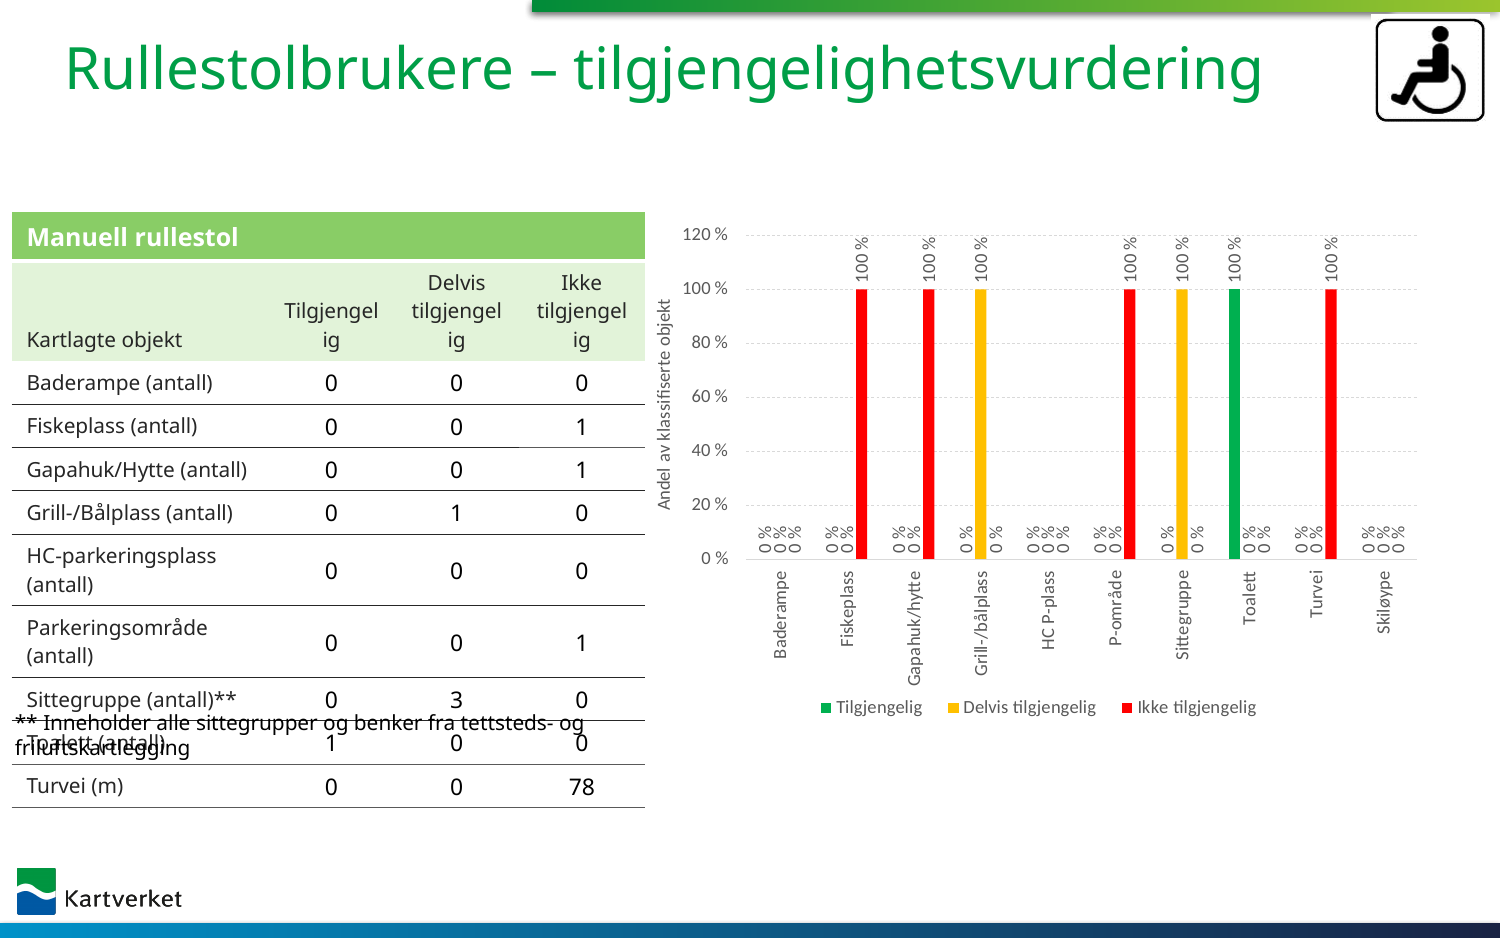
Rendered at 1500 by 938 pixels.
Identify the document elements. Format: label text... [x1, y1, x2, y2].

text_box Rullestolbrukere – tilgjengelighetsvurdering [49, 12, 1372, 109]
table_cell Kartlagte objekt [12, 263, 269, 361]
table_cell Tilgjengelig [269, 263, 394, 361]
table_cell 0 [269, 405, 394, 447]
table_cell Delvis tilgjengelig [394, 263, 519, 361]
table_cell 0 [394, 448, 519, 490]
table_cell Ikke tilgjengelig [519, 263, 638, 361]
table_cell 0 [394, 606, 519, 677]
table_cell 3 [394, 678, 519, 702]
table_cell 1 [519, 448, 638, 490]
table_cell 1 [519, 606, 638, 677]
table_cell 0 [269, 448, 394, 490]
table_cell 0 [519, 361, 638, 404]
table_cell 0 [519, 535, 638, 605]
table_cell Parkeringsområde (antall) [12, 606, 269, 677]
table_header Manuell rullestol [12, 212, 645, 259]
table_cell 0 [269, 606, 394, 677]
table_cell Fiskeplass (antall) [12, 405, 269, 447]
text_box ** Inneholder alle sittegrupper og benker fra tettsteds- og friluftskartlegging [0, 702, 745, 768]
table_cell 0 [269, 491, 394, 534]
table_cell 1 [394, 491, 519, 534]
table_cell 0 [394, 535, 519, 605]
table_cell Baderampe (antall) [12, 361, 269, 404]
table_cell Gapahuk/Hytte (antall) [12, 448, 269, 490]
table_cell Grill-/Bålplass (antall) [12, 491, 269, 534]
table_cell Sittegruppe (antall)** [12, 678, 269, 702]
table_cell 0 [269, 361, 394, 404]
table_cell HC-parkeringsplass (antall) [12, 535, 269, 605]
table_cell 0 [519, 491, 638, 534]
picture [643, 218, 1427, 728]
table_cell 0 [394, 405, 519, 447]
table_cell 0 [269, 768, 394, 807]
picture [1371, 13, 1491, 127]
table_cell 0 [519, 678, 638, 702]
table_cell 0 [394, 361, 519, 404]
table_cell 0 [394, 768, 519, 807]
table_cell 0 [269, 678, 394, 702]
table_cell 1 [519, 405, 638, 447]
table_cell 0 [269, 535, 394, 605]
table_cell 78 [519, 768, 645, 807]
table_cell Turvei (m) [12, 768, 269, 807]
